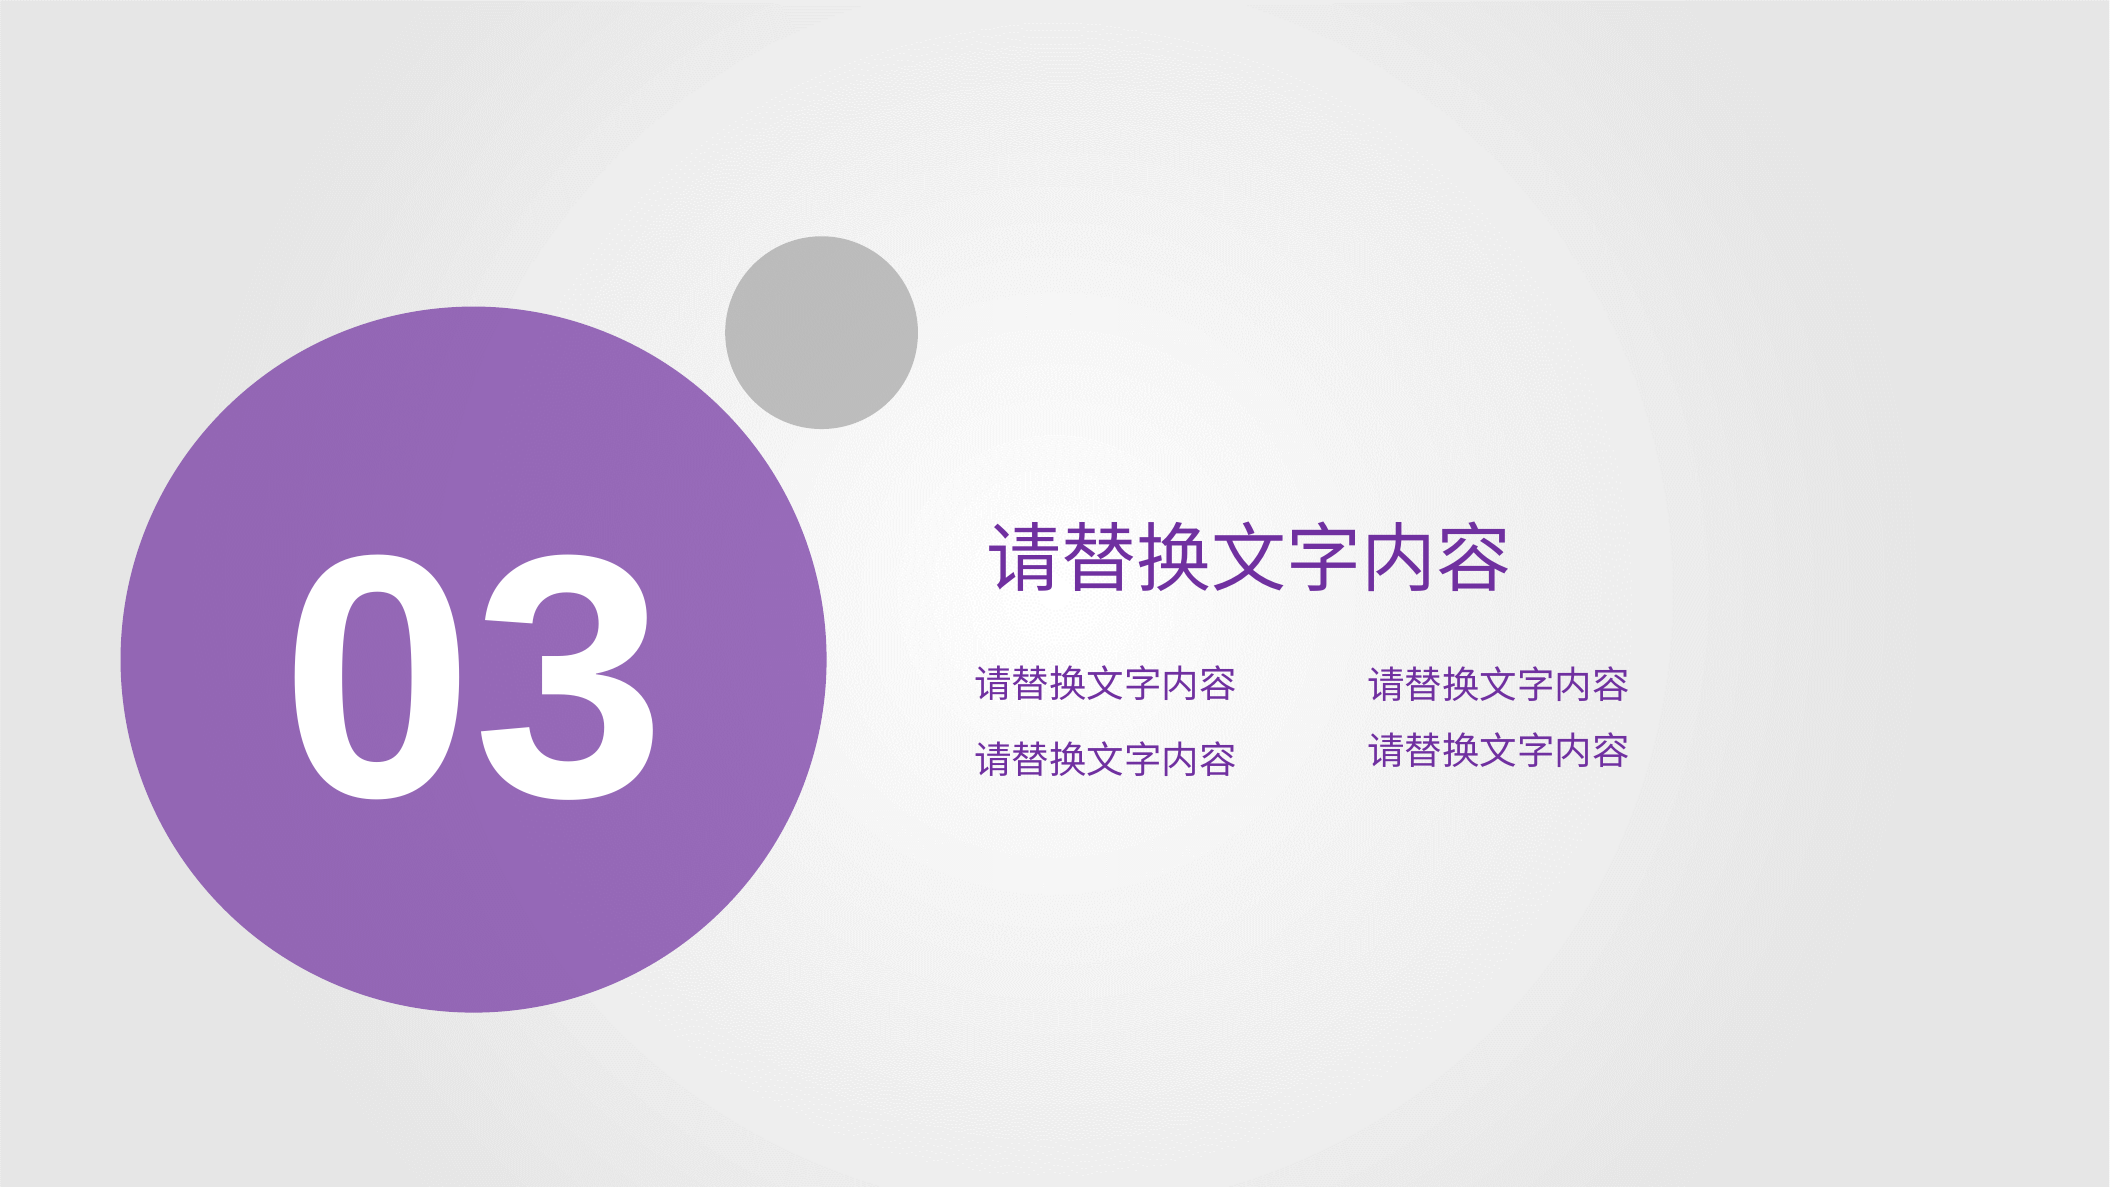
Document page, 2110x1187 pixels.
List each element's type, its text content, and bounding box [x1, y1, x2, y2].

text_box 请替换文字内容 [971, 484, 1527, 608]
text_box [119, 305, 828, 1014]
text_box 03 [224, 450, 723, 866]
text_box 请替换文字内容 [974, 726, 1320, 781]
picture [0, 0, 2110, 1187]
text_box 请替换文字内容 [1367, 727, 1686, 818]
text_box 请替换文字内容 [1367, 652, 1686, 707]
text_box [724, 235, 919, 431]
text_box 请替换文字内容 [974, 651, 1293, 706]
